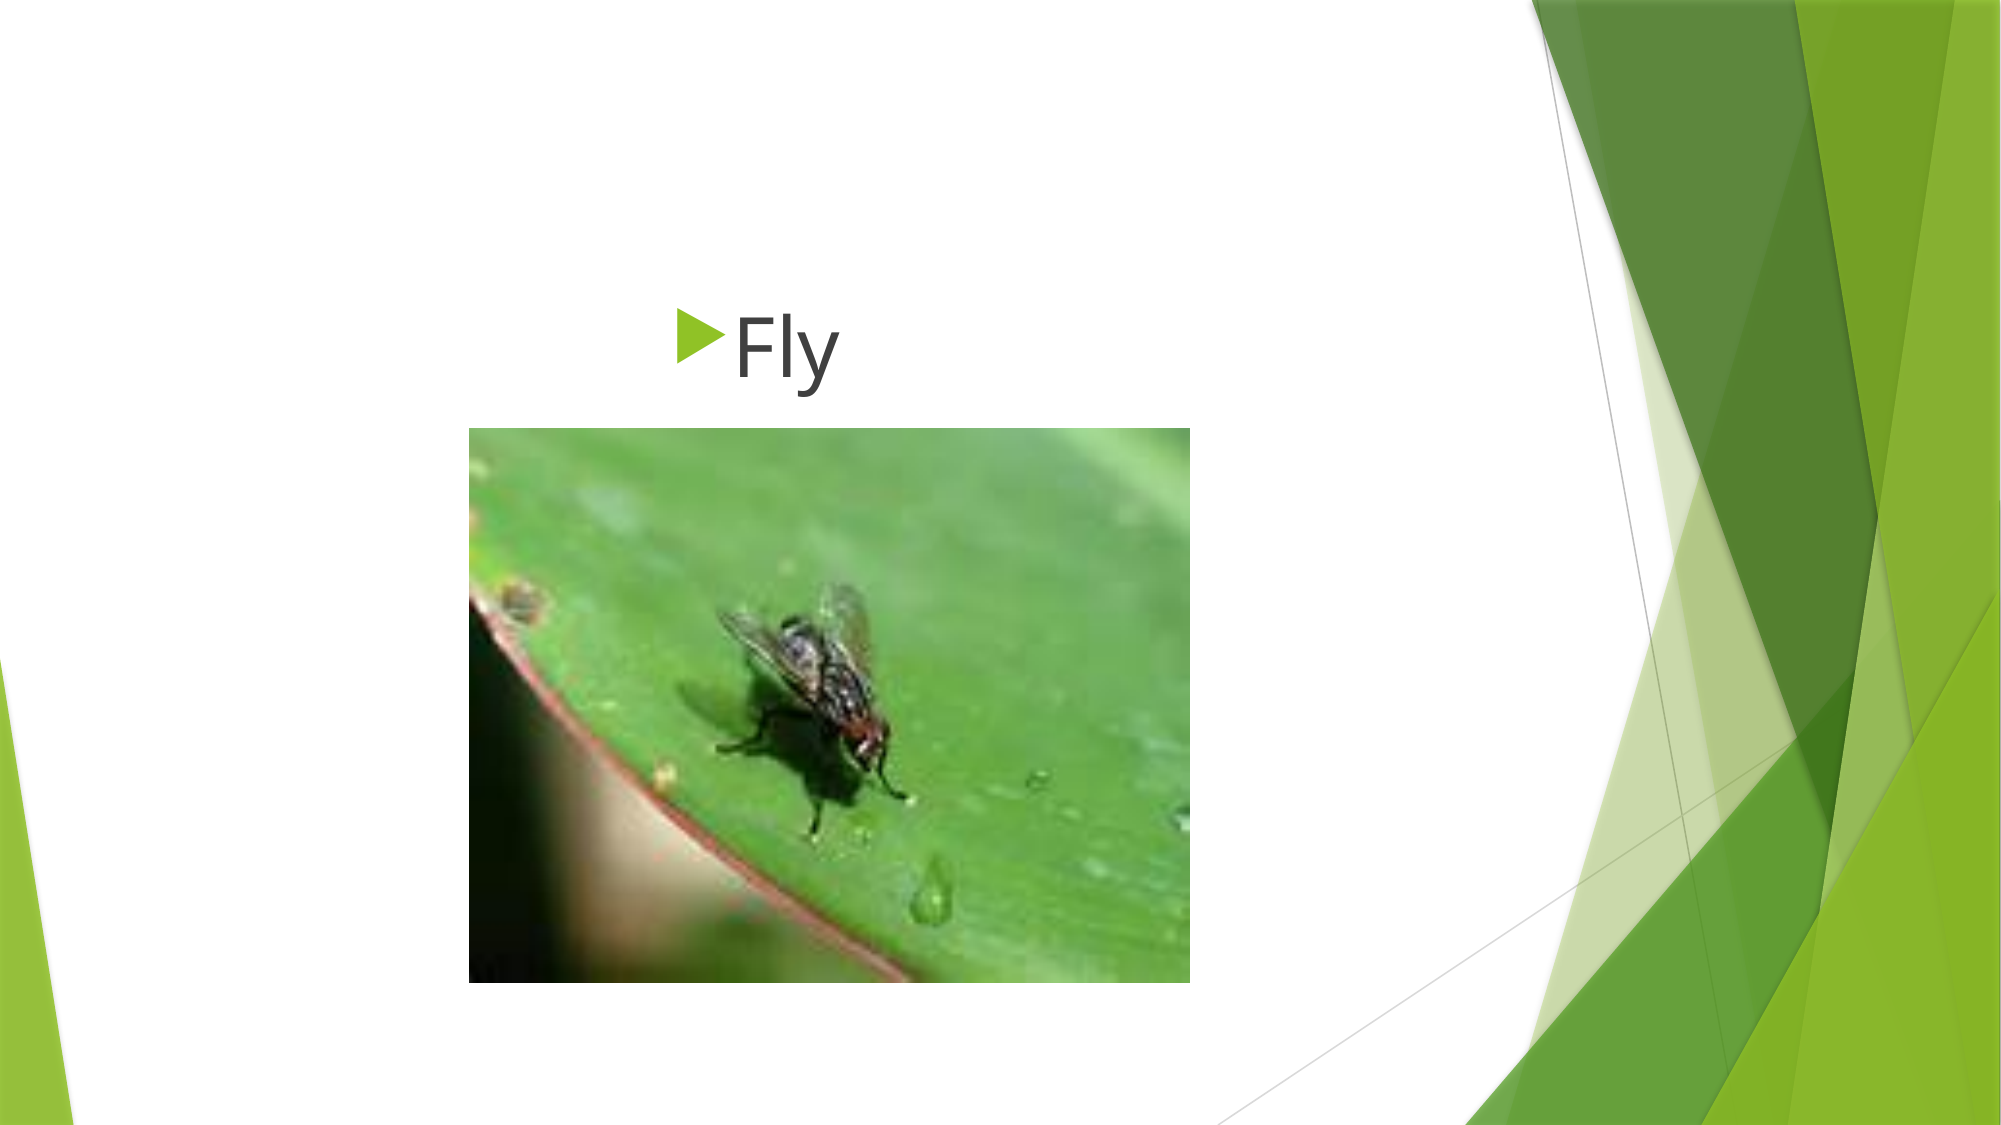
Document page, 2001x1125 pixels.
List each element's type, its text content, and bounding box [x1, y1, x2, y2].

text_box Fly [656, 286, 1333, 366]
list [468, 427, 1191, 983]
